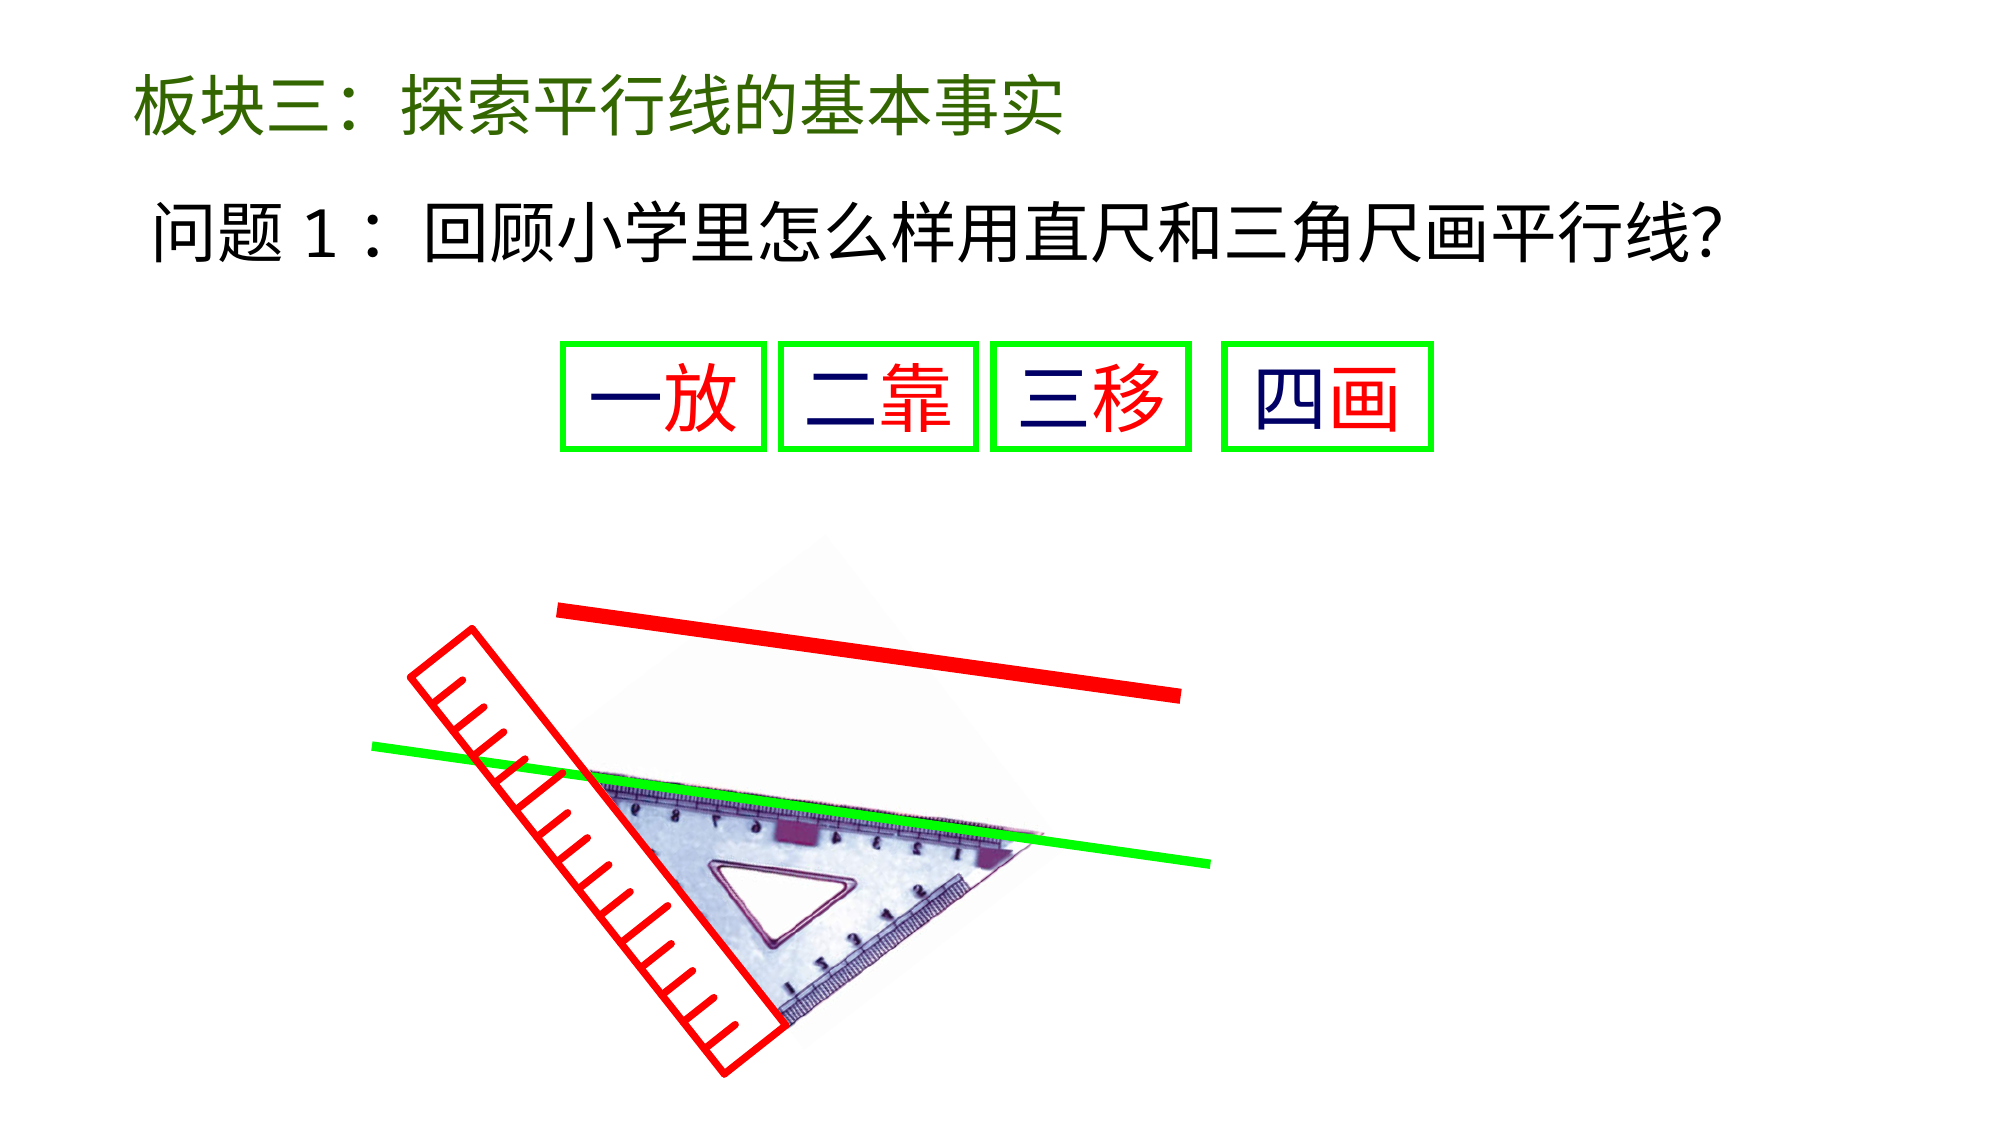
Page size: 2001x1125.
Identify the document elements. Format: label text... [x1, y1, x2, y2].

picture [315, 535, 1066, 1050]
text_box 一放 [562, 343, 764, 449]
text_box 问题1：回顾小学里怎么样用直尺和三角尺画平行线？ [136, 183, 1744, 279]
text_box 三移 [993, 343, 1189, 449]
text_box 二靠 [781, 343, 977, 449]
text_box 板块三：探索平行线的基本事实 [117, 56, 1189, 152]
text_box 四画 [1224, 343, 1431, 449]
